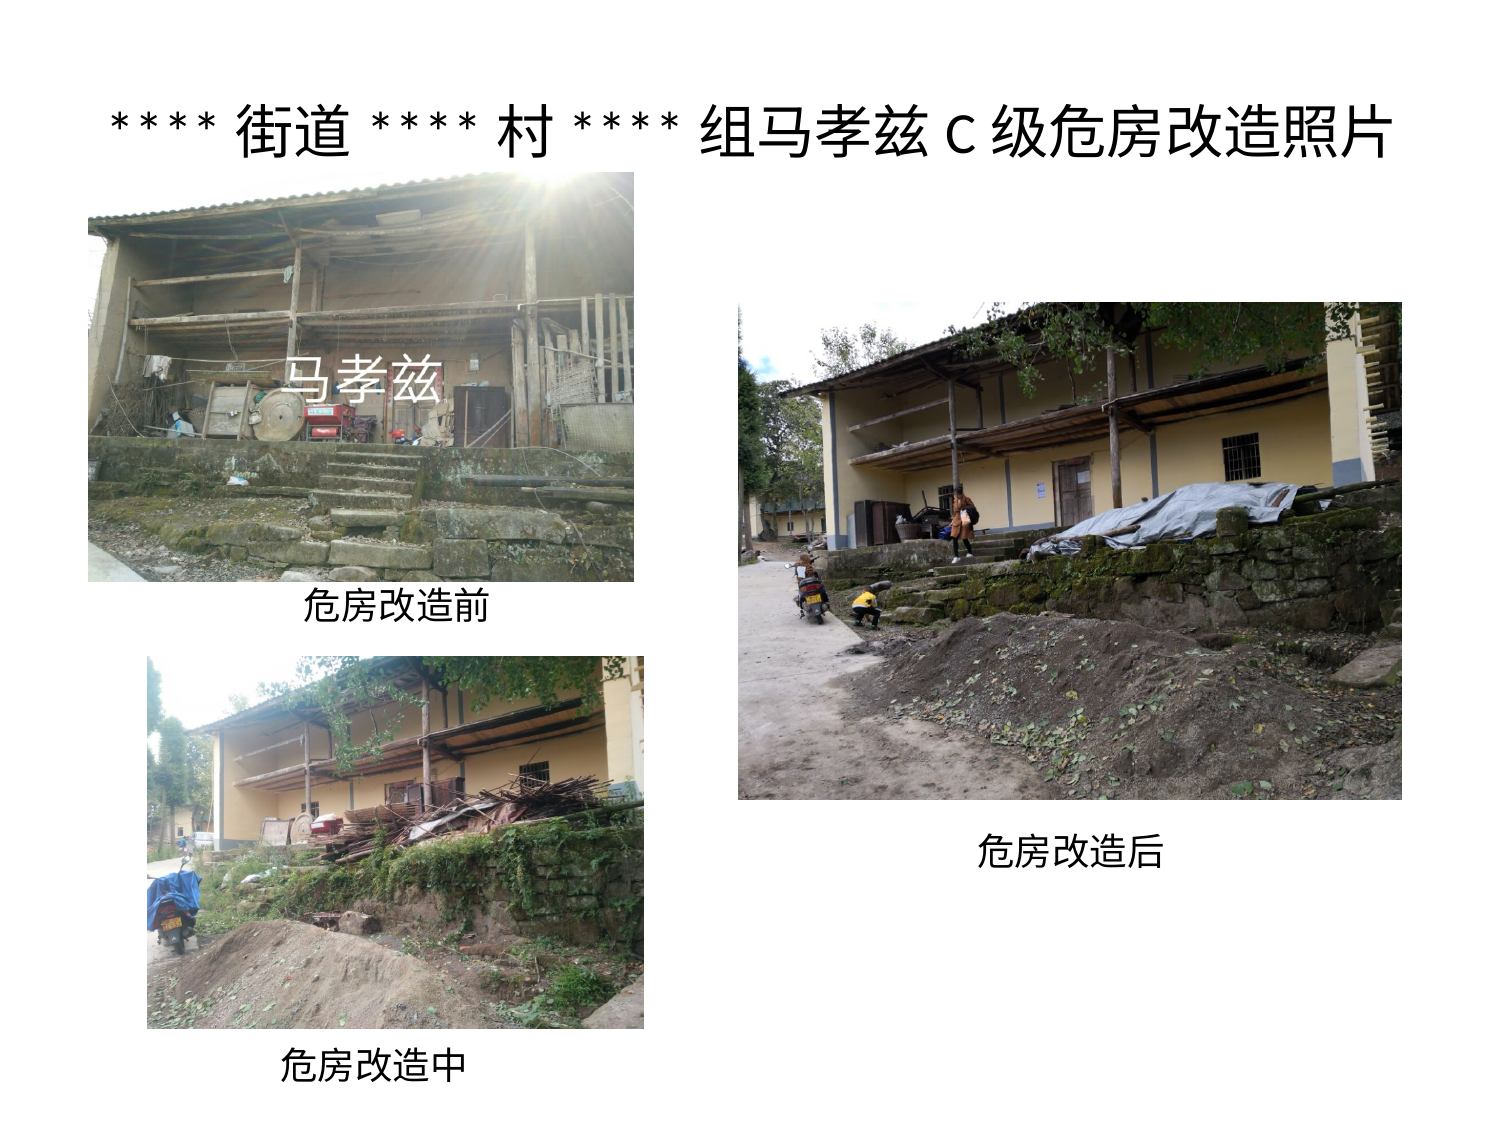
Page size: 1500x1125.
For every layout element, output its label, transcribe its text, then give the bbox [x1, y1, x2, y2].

text_box 危房改造前 [289, 590, 526, 634]
picture [147, 656, 644, 1030]
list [737, 302, 1402, 801]
text_box 危房改造中 [265, 1037, 502, 1095]
title ****街道****村****组马孝兹C级危房改造照片 [76, 66, 1427, 194]
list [88, 172, 634, 582]
text_box 危房改造后 [962, 820, 1199, 881]
